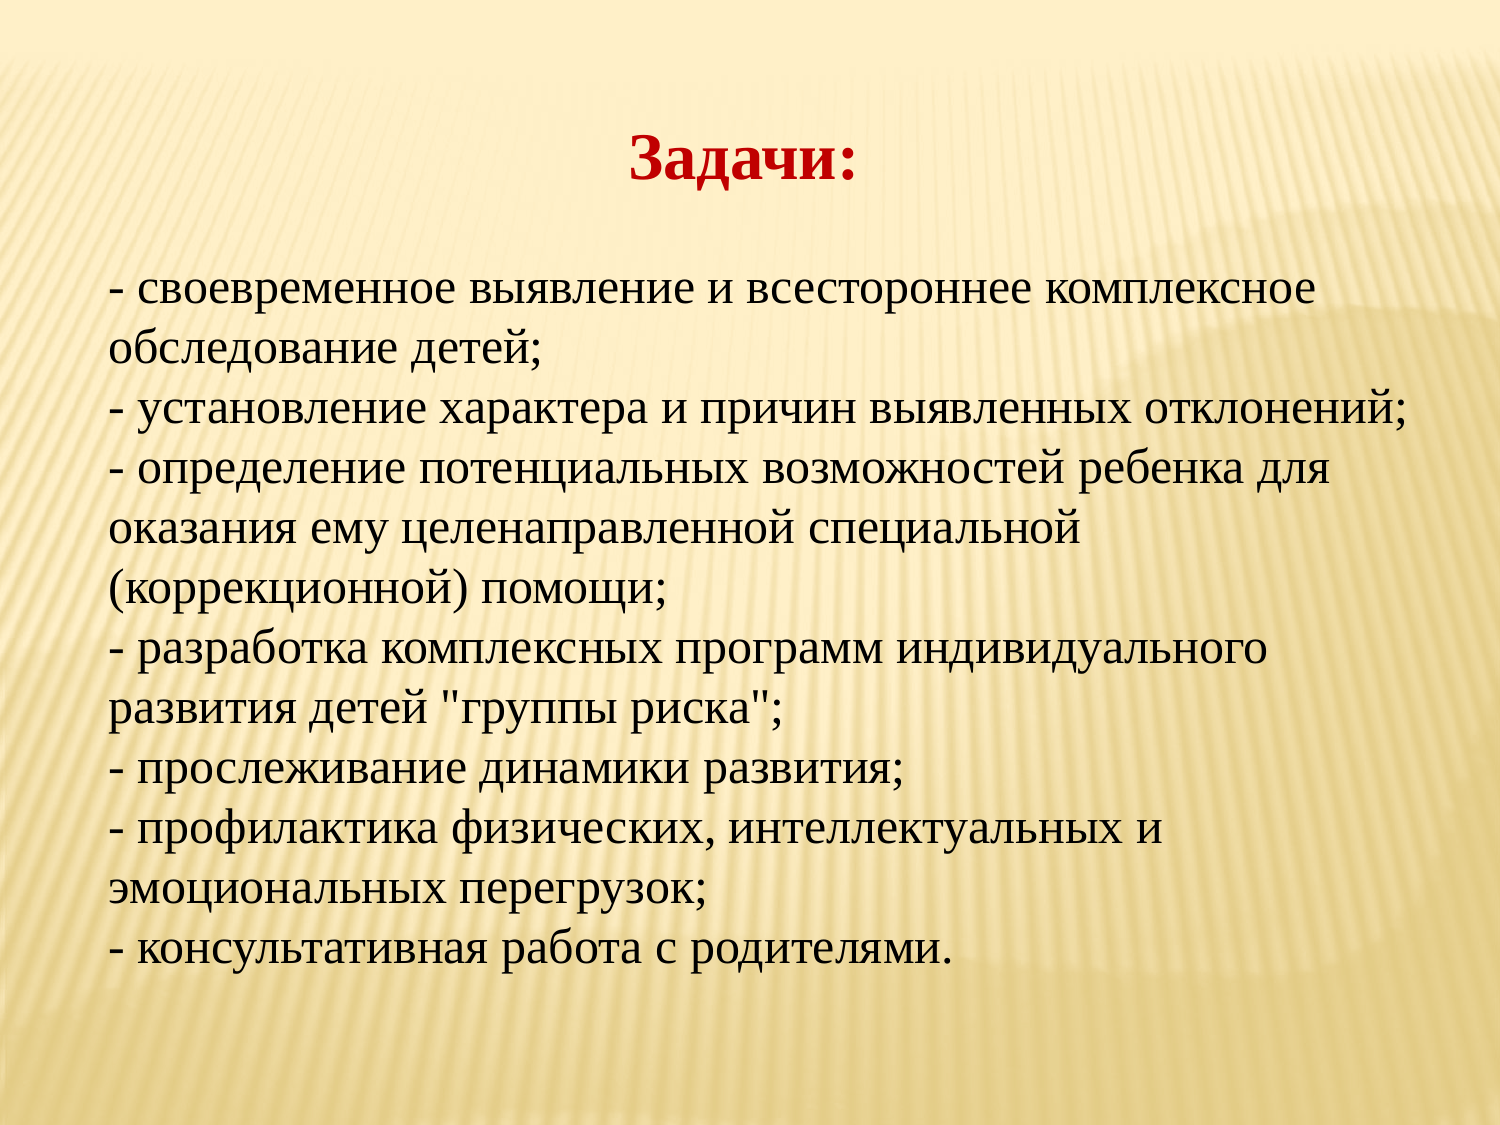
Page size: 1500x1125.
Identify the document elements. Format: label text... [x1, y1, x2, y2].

text_box Задачи: [140, 105, 1348, 201]
text_box - своевременное выявление и всестороннее комплексное обследование детей; - установление характера и причин выявленных отклонений; - определение потенциальных возможностей ребенка для оказания ему целенаправленной специальной (коррекционной) помощи; - разработка комплексных программ индивидуального развития детей "группы риска"; - прослеживание динамики развития; - профилактика физических, интеллектуальных и эмоциональных перегрузок; - консультативная работа с родителями. [93, 246, 1454, 1026]
